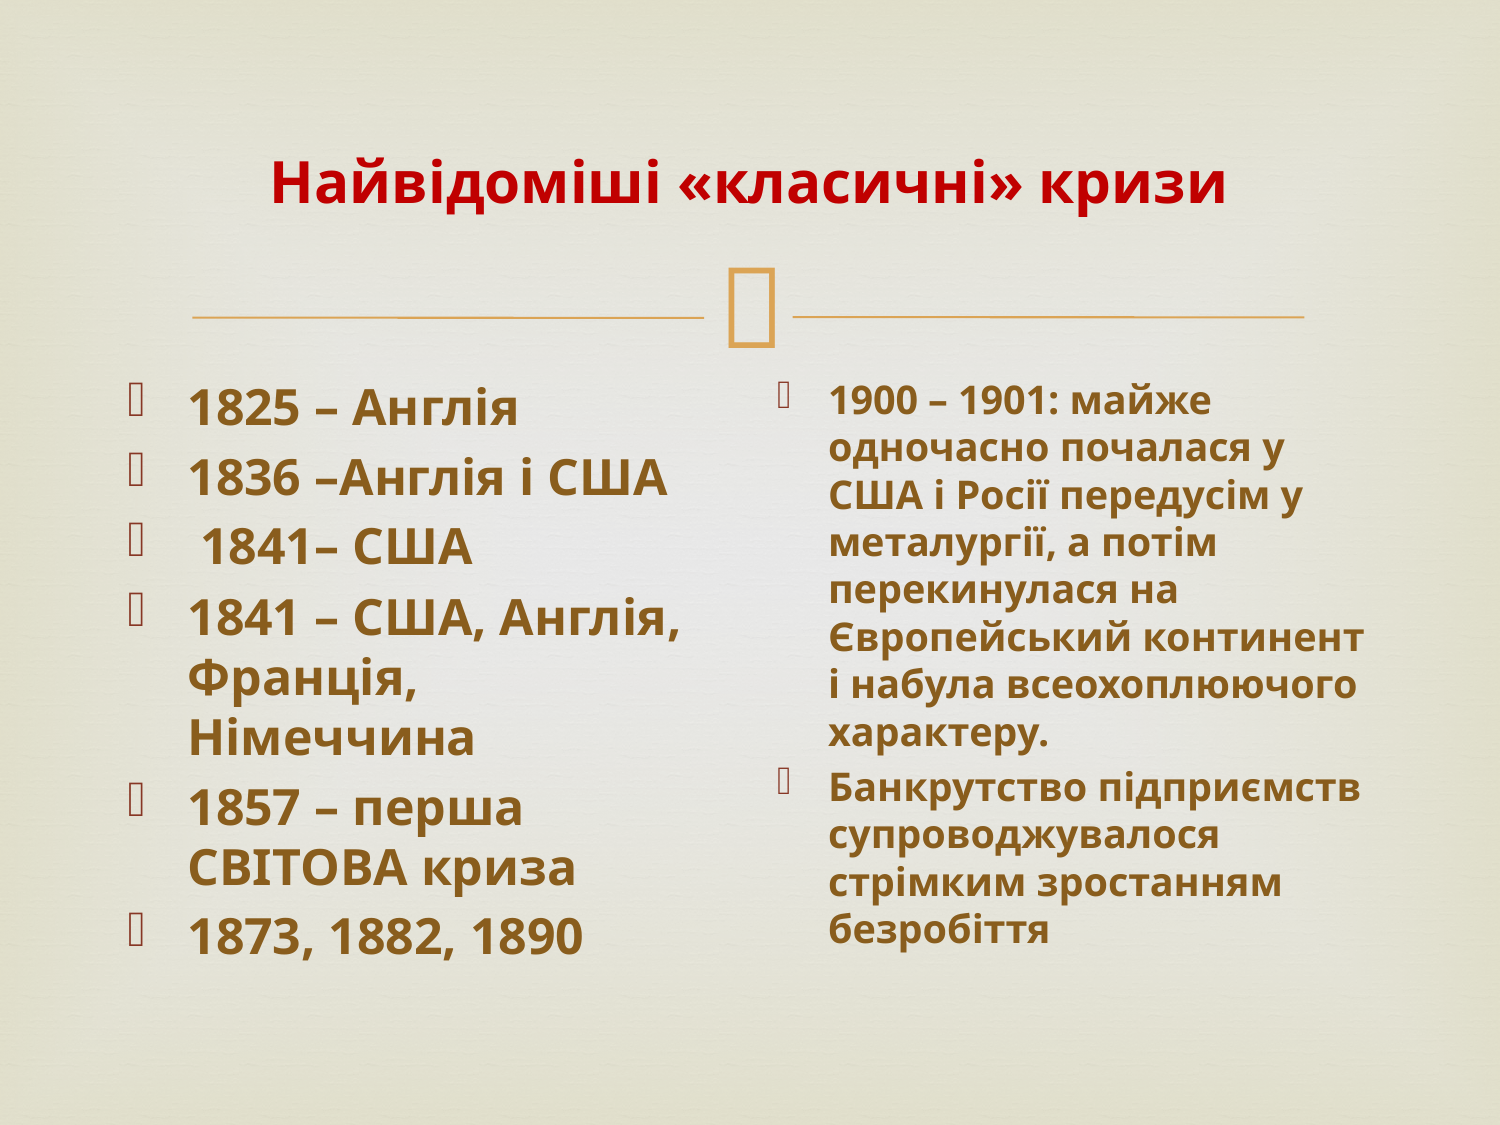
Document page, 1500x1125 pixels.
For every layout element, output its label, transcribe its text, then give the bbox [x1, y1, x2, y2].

title Найвідоміші «класичні» кризи [112, 93, 1386, 267]
list 1825 – Англія 1836 –Англія і США 1841– США 1841 – США, Англія, Франція, Німеччина 1857 – перша СВІТОВА криза 1873, 1882, 1890 [112, 367, 737, 1004]
list 1900 – 1901: майже одночасно почалася у США і Росії передусім у металургії, а потім перекинулася на Європейський континент і набула всеохоплюючого характеру. Банкрутство підприємств супроводжувалося стрімким зростанням безробіття [761, 367, 1386, 1004]
